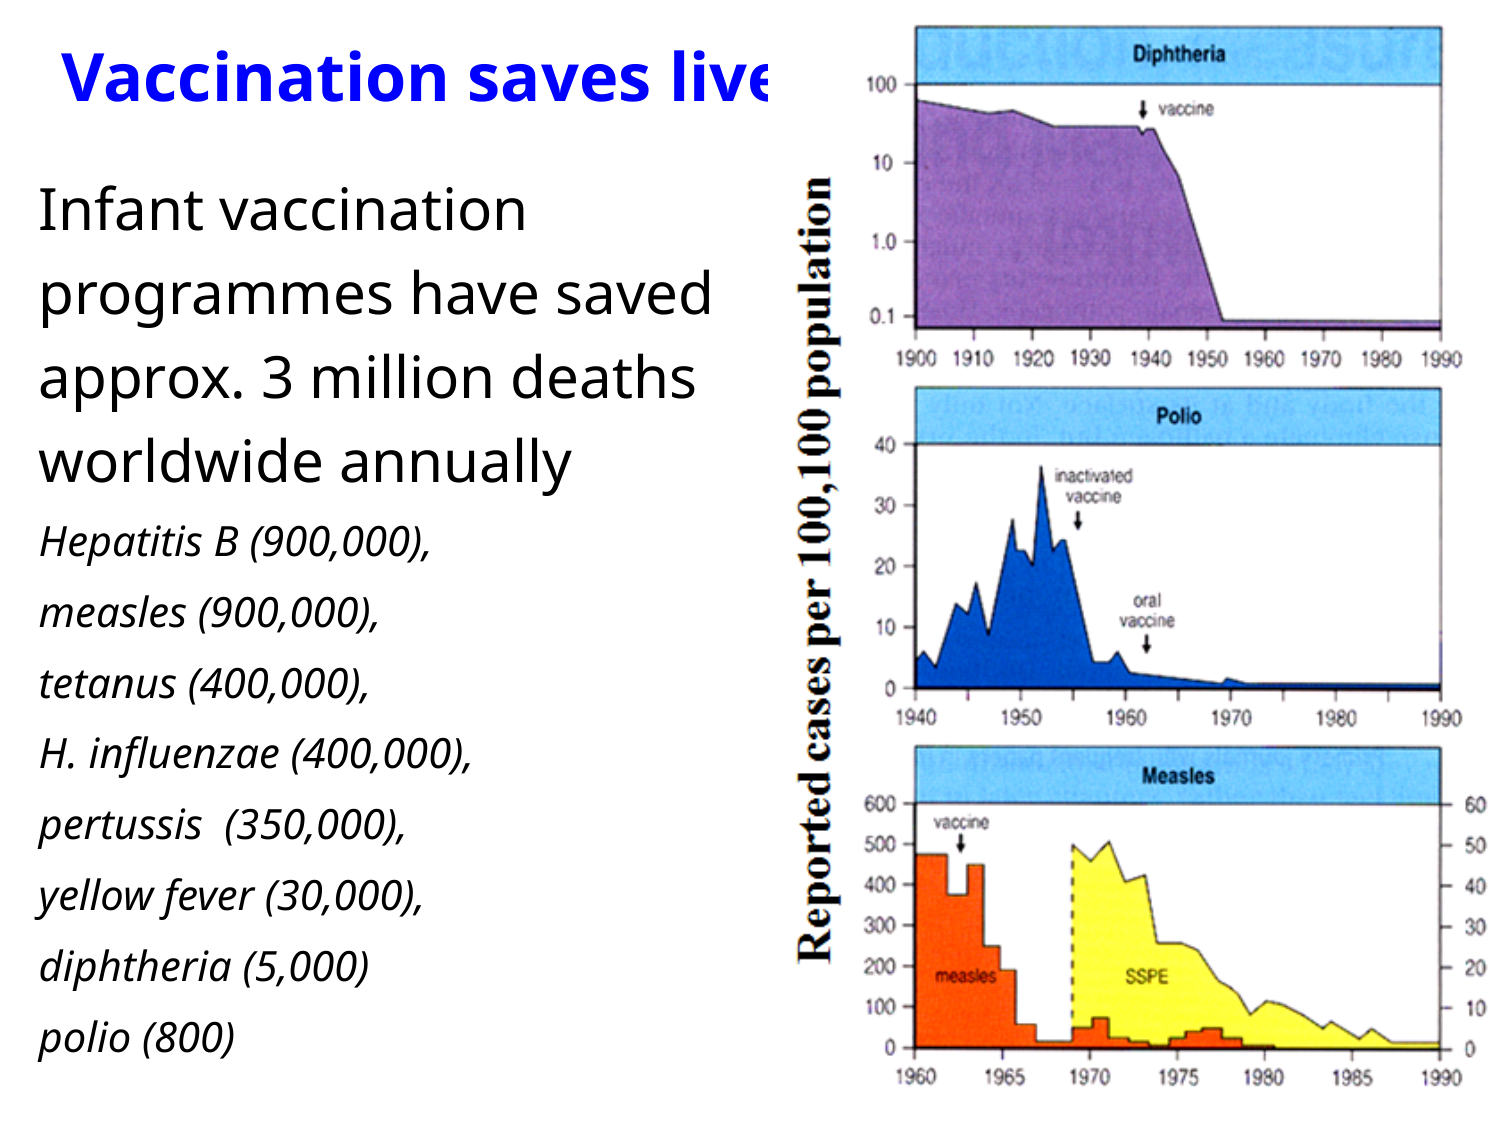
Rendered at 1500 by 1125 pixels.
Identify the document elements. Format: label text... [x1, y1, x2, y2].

text_box Infant vaccination programmes have saved approx. 3 million deaths worldwide annually Hepatitis B (900,000), measles (900,000), tetanus (400,000), H. influenzae (400,000), pertussis (350,000), yellow fever (30,000), diphtheria (5,000) polio (800) [24, 150, 746, 1069]
text_box Vaccination saves lives [46, 27, 763, 123]
picture [768, 22, 1500, 1097]
